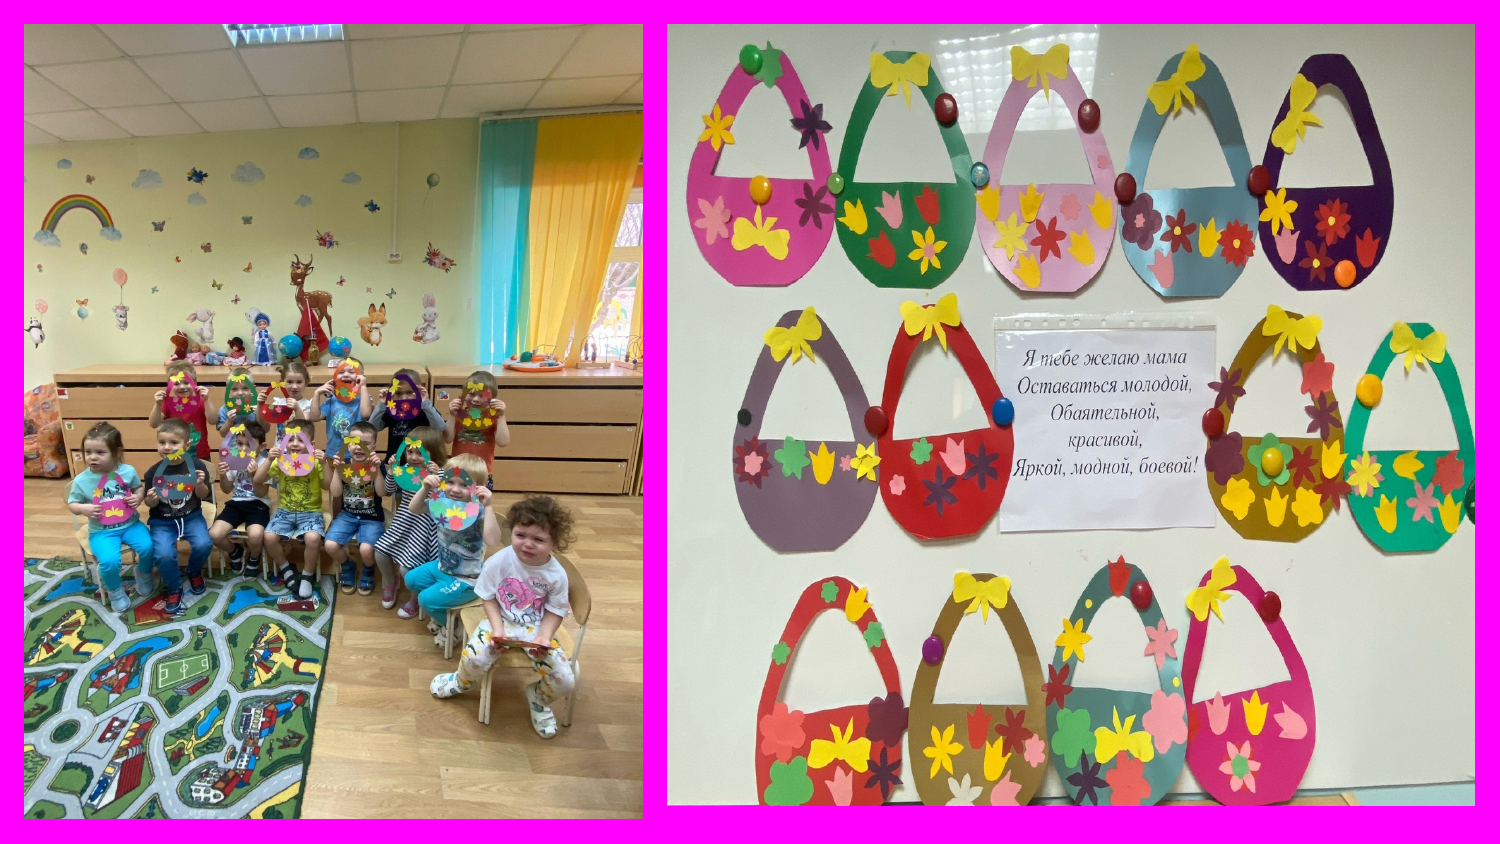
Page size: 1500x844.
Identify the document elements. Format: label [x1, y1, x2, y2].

picture [667, 24, 1476, 806]
picture [24, 24, 644, 819]
